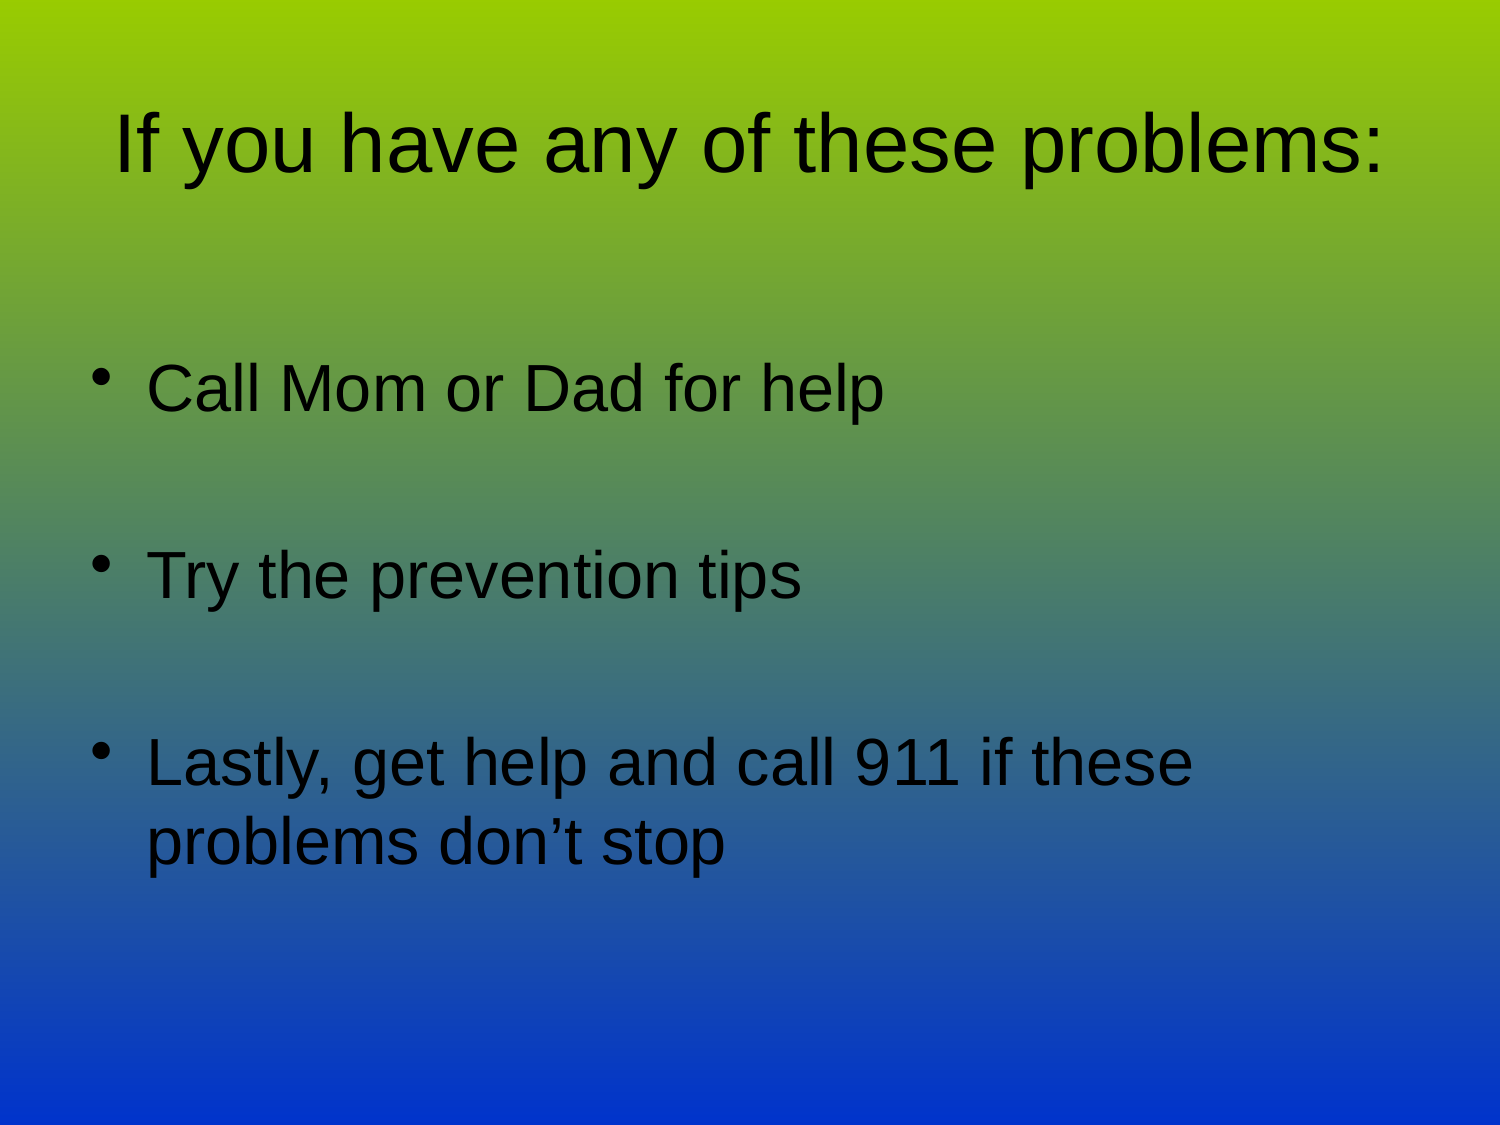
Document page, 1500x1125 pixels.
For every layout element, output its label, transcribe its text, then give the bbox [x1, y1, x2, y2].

list Call Mom or Dad for help Try the prevention tips Lastly, get help and call 911 if these problems don’t stop [74, 337, 1426, 1081]
title If you have any of these problems: [74, 44, 1426, 233]
